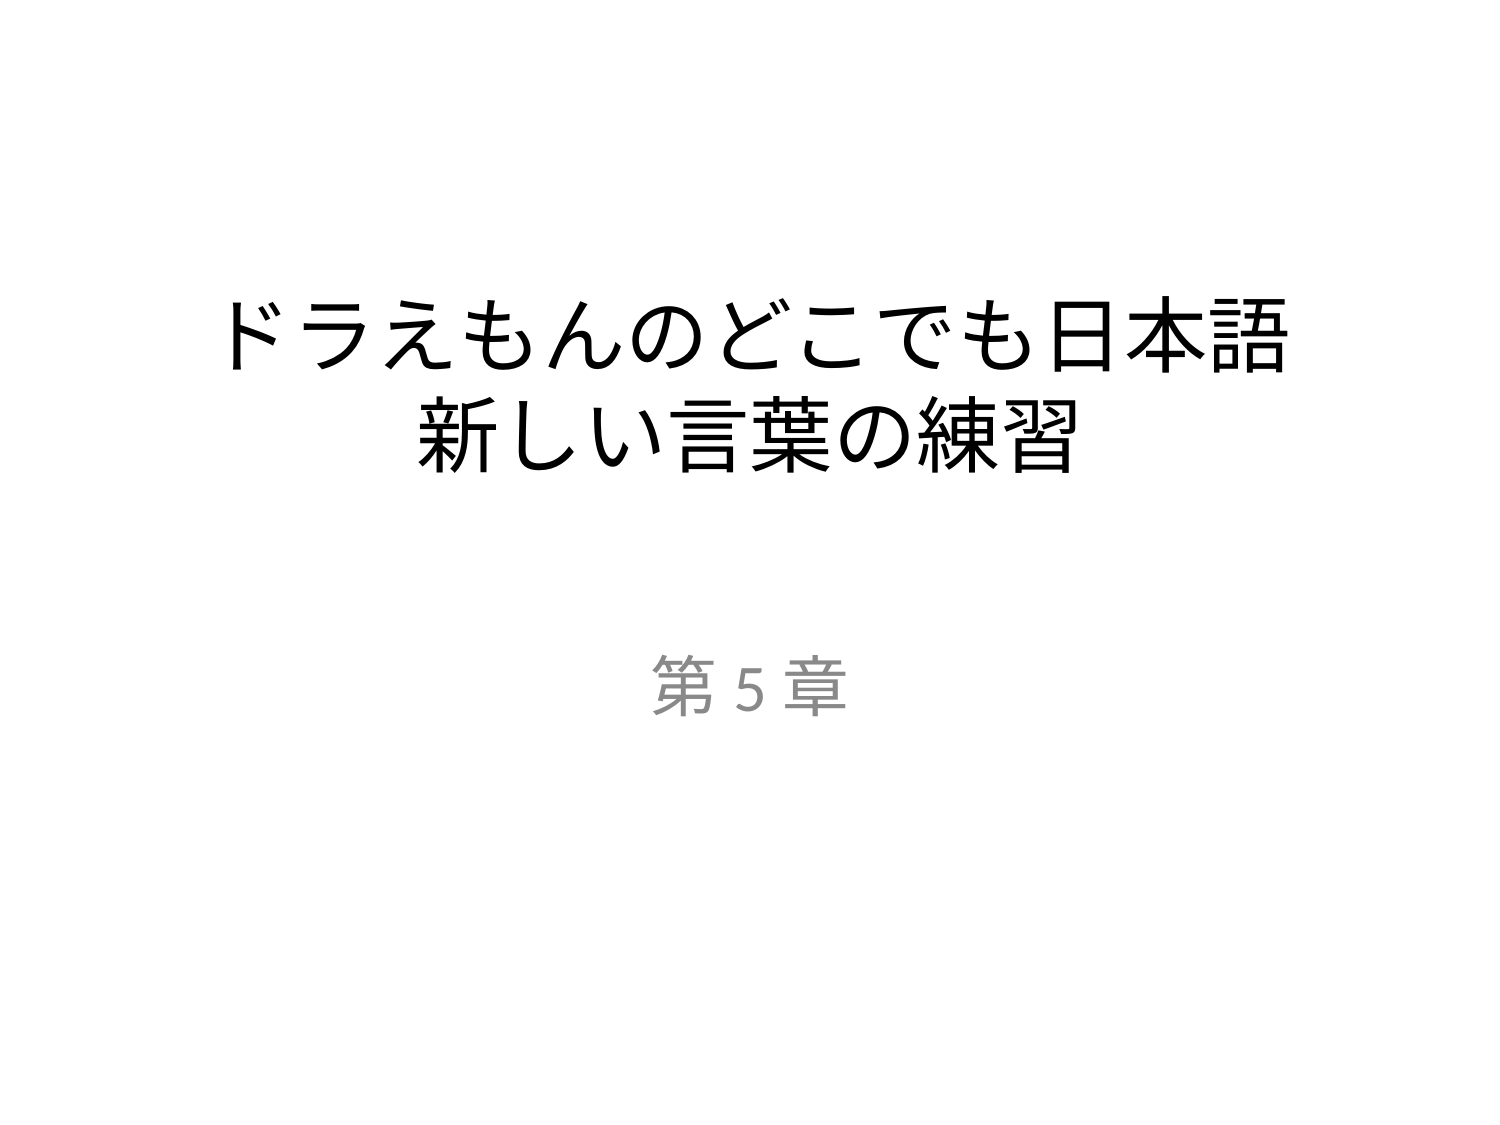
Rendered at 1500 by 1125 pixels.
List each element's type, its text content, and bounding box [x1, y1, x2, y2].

subtitle 第5章 [224, 637, 1276, 926]
title ドラえもんのどこでも日本語 新しい言葉の練習 [112, 274, 1388, 591]
